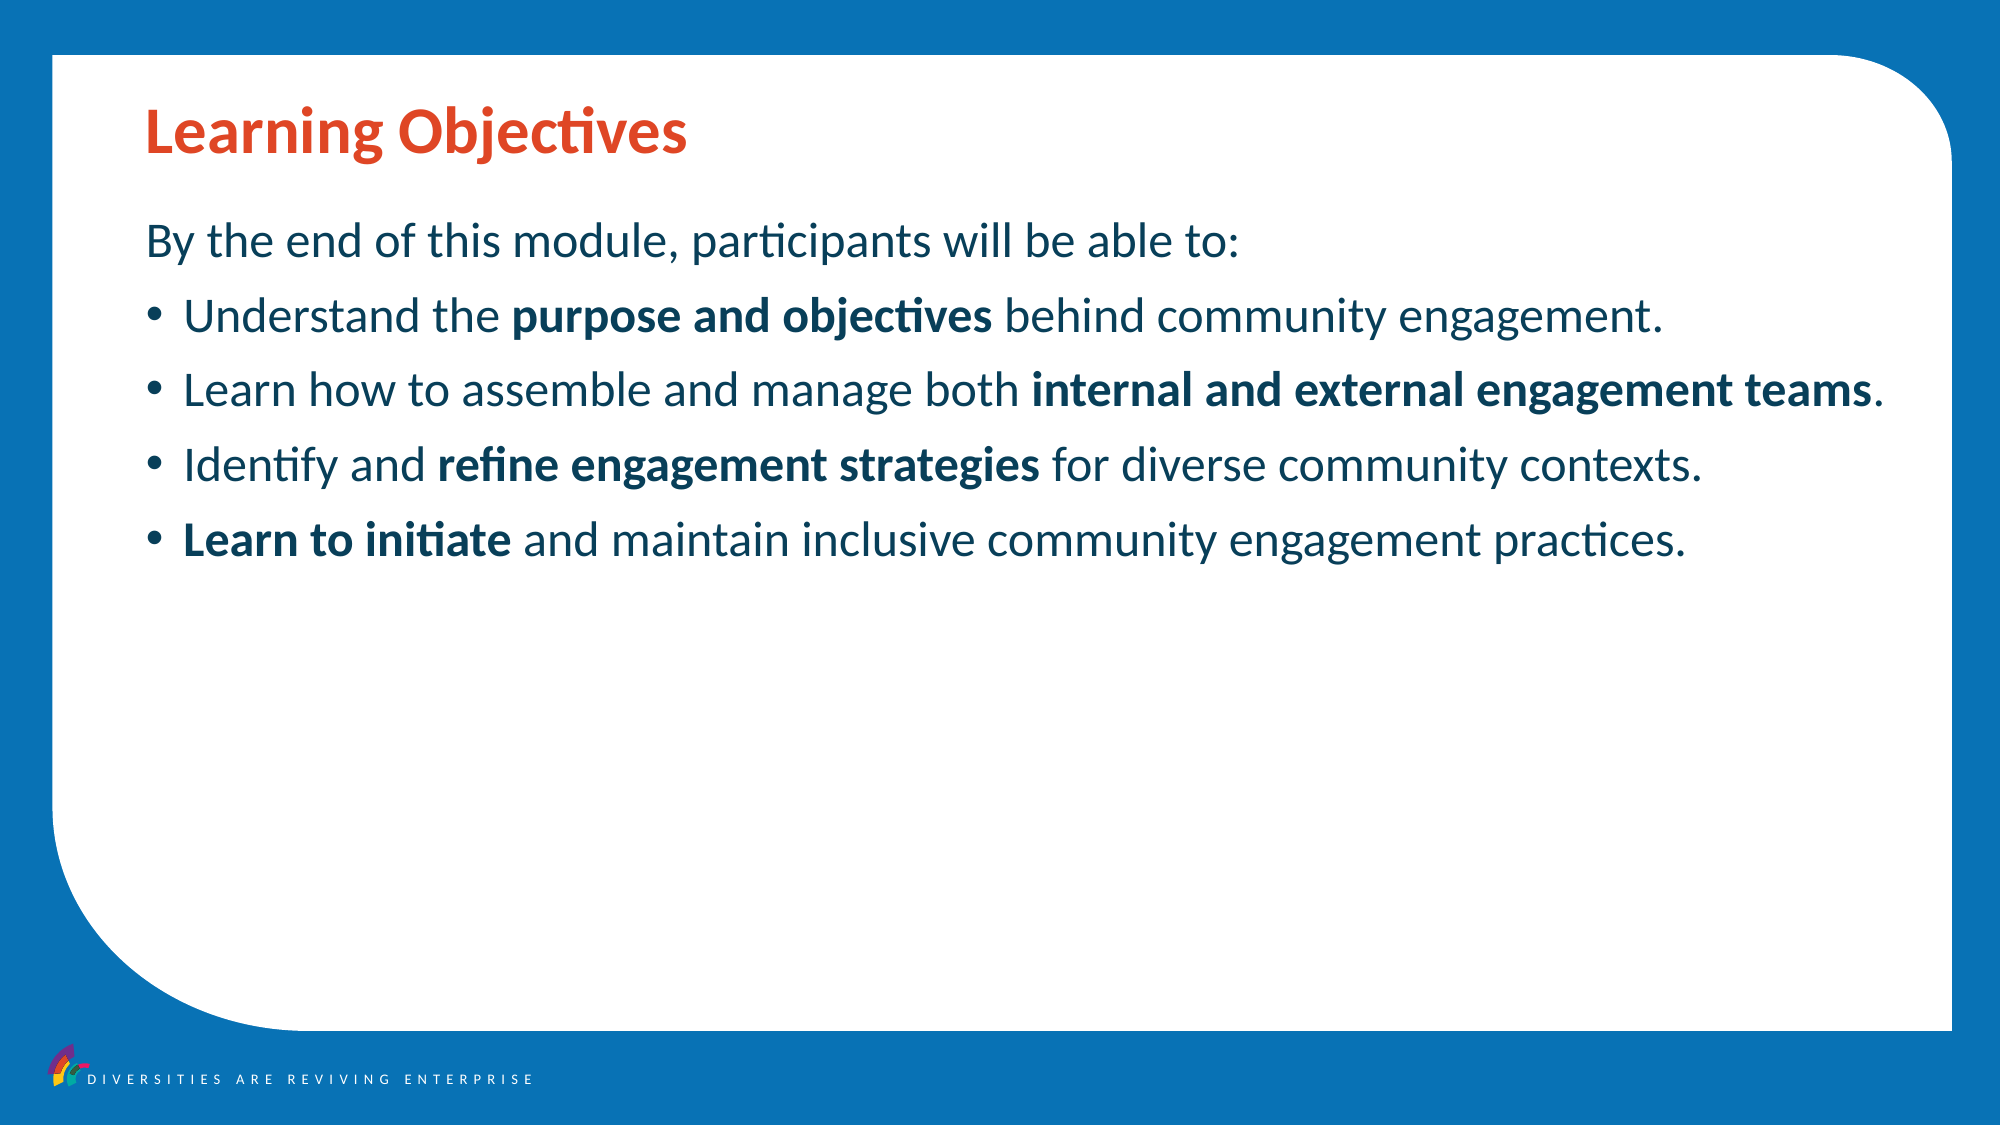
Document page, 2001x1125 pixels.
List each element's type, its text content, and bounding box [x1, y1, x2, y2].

list Learning Objectives [130, 88, 1869, 221]
list By the end of this module, participants will be able to: Understand the purpose and objectives behind community engagement. Learn how to assemble and manage both internal and external engagement teams. Identify and refine engagement strategies for diverse community contexts. Learn to initiate and maintain inclusive community engagement practices. [130, 206, 1936, 839]
